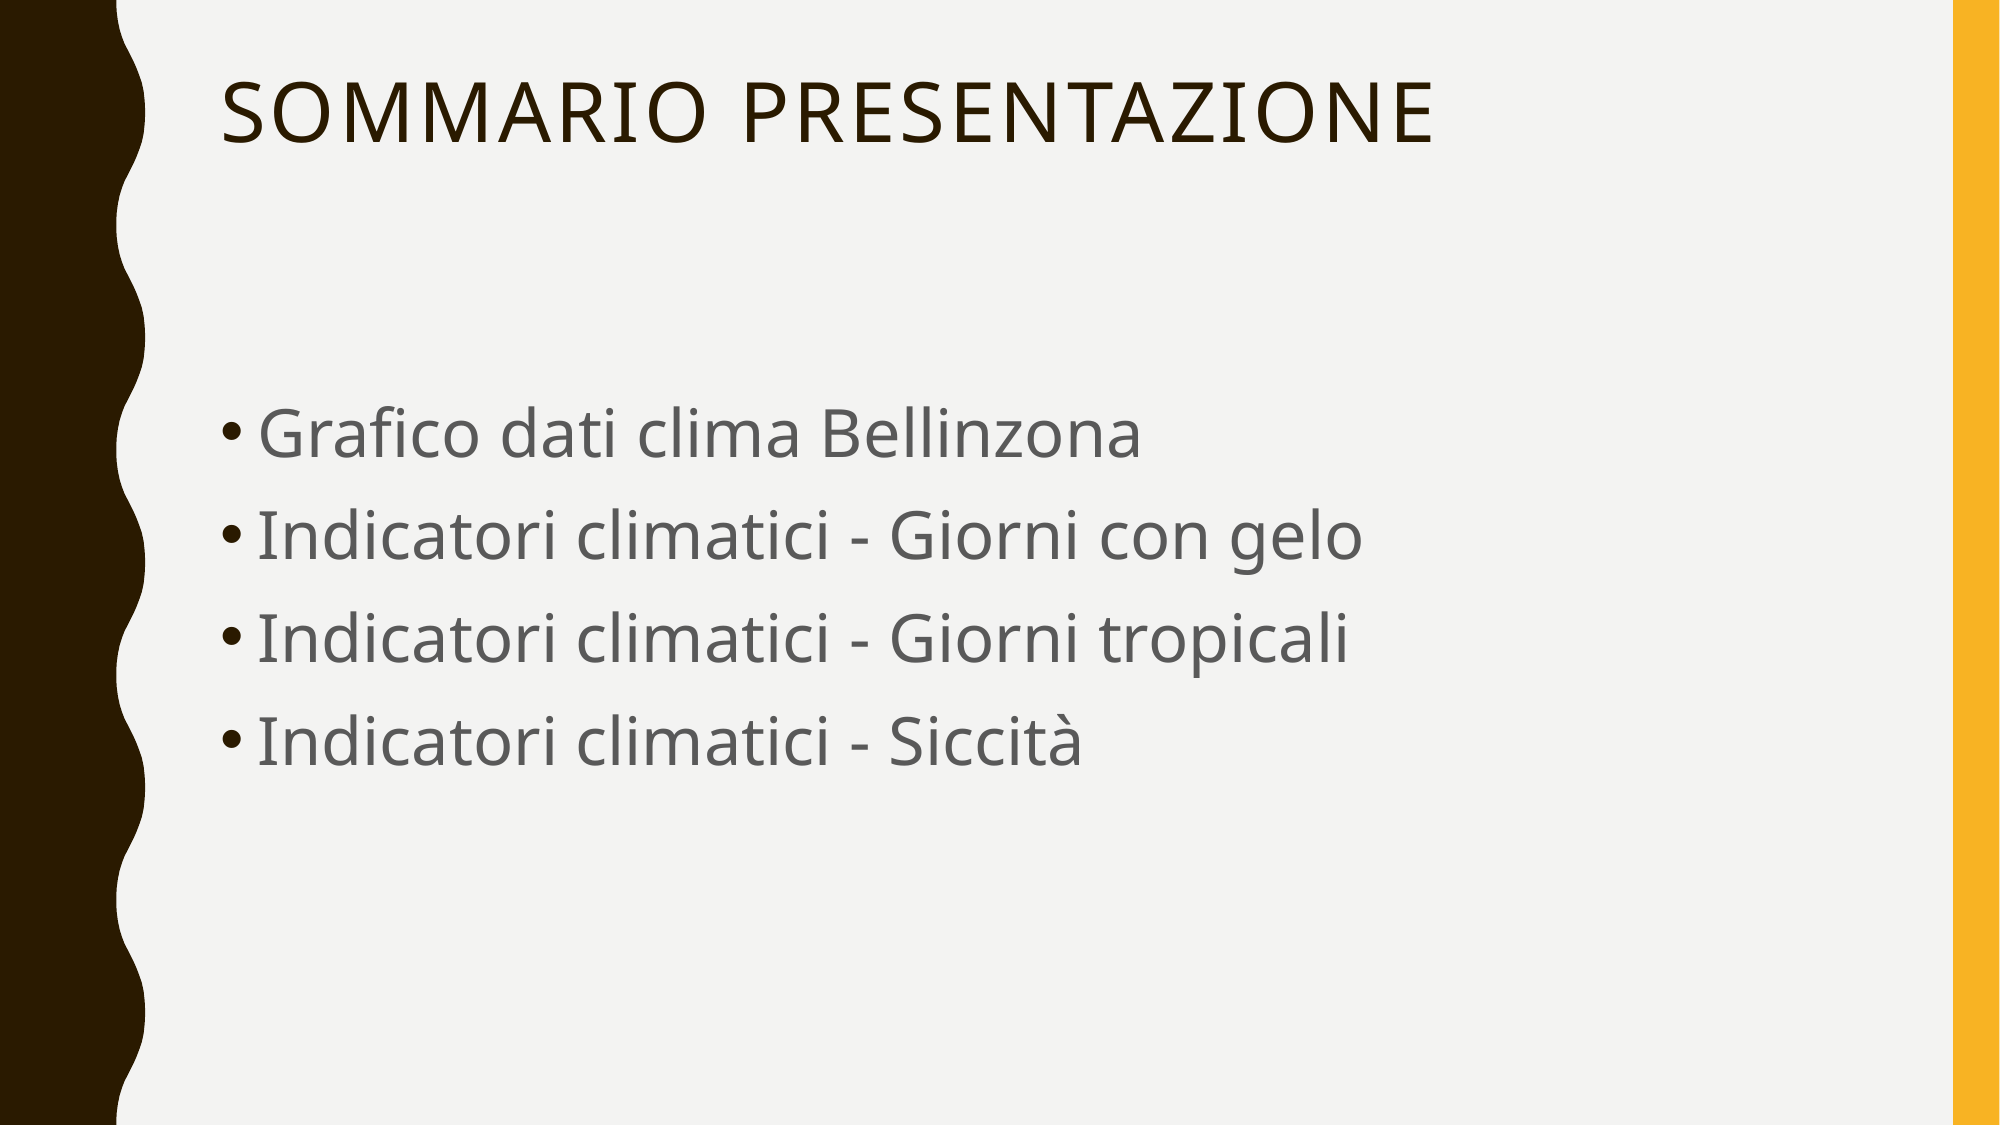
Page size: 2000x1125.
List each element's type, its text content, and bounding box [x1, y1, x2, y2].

title Sommario presentazione [205, 62, 1875, 308]
list Grafico dati clima Bellinzona Indicatori climatici - Giorni con gelo Indicatori climatici - Giorni tropicali Indicatori climatici - Siccità [205, 375, 1875, 965]
